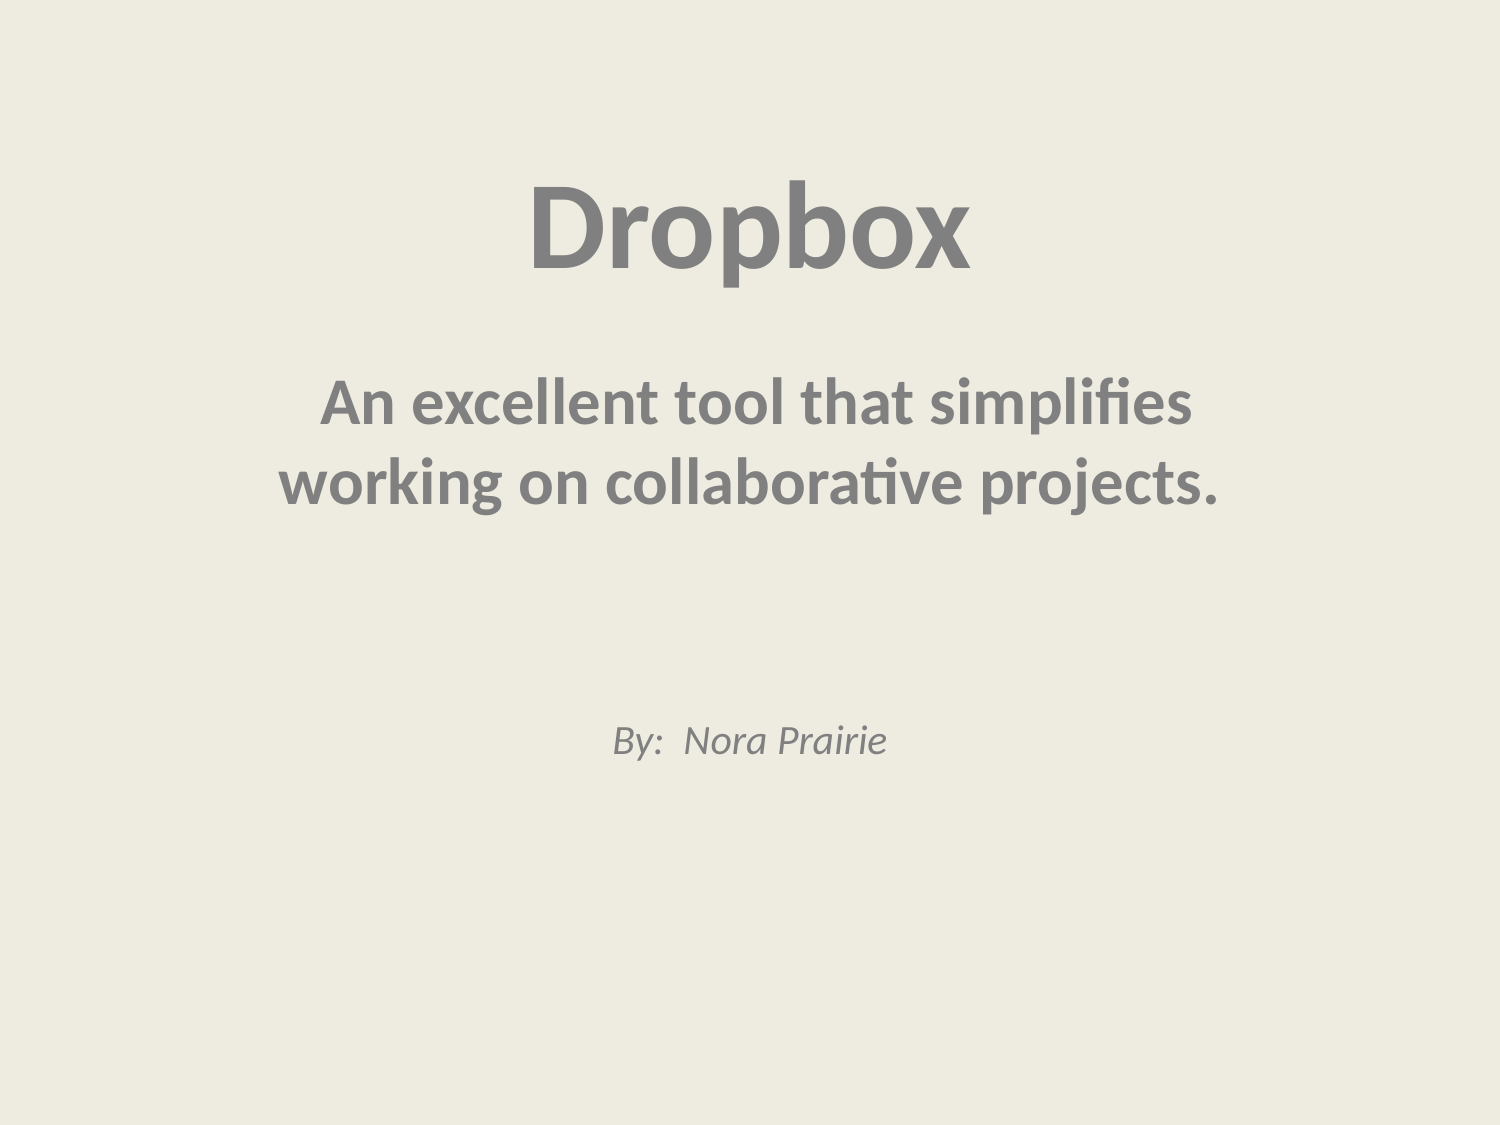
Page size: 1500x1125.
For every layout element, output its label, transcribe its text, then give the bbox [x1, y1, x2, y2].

subtitle An excellent tool that simplifies working on collaborative projects. By: Nora Prairie [225, 350, 1275, 825]
title Dropbox [112, 125, 1388, 313]
